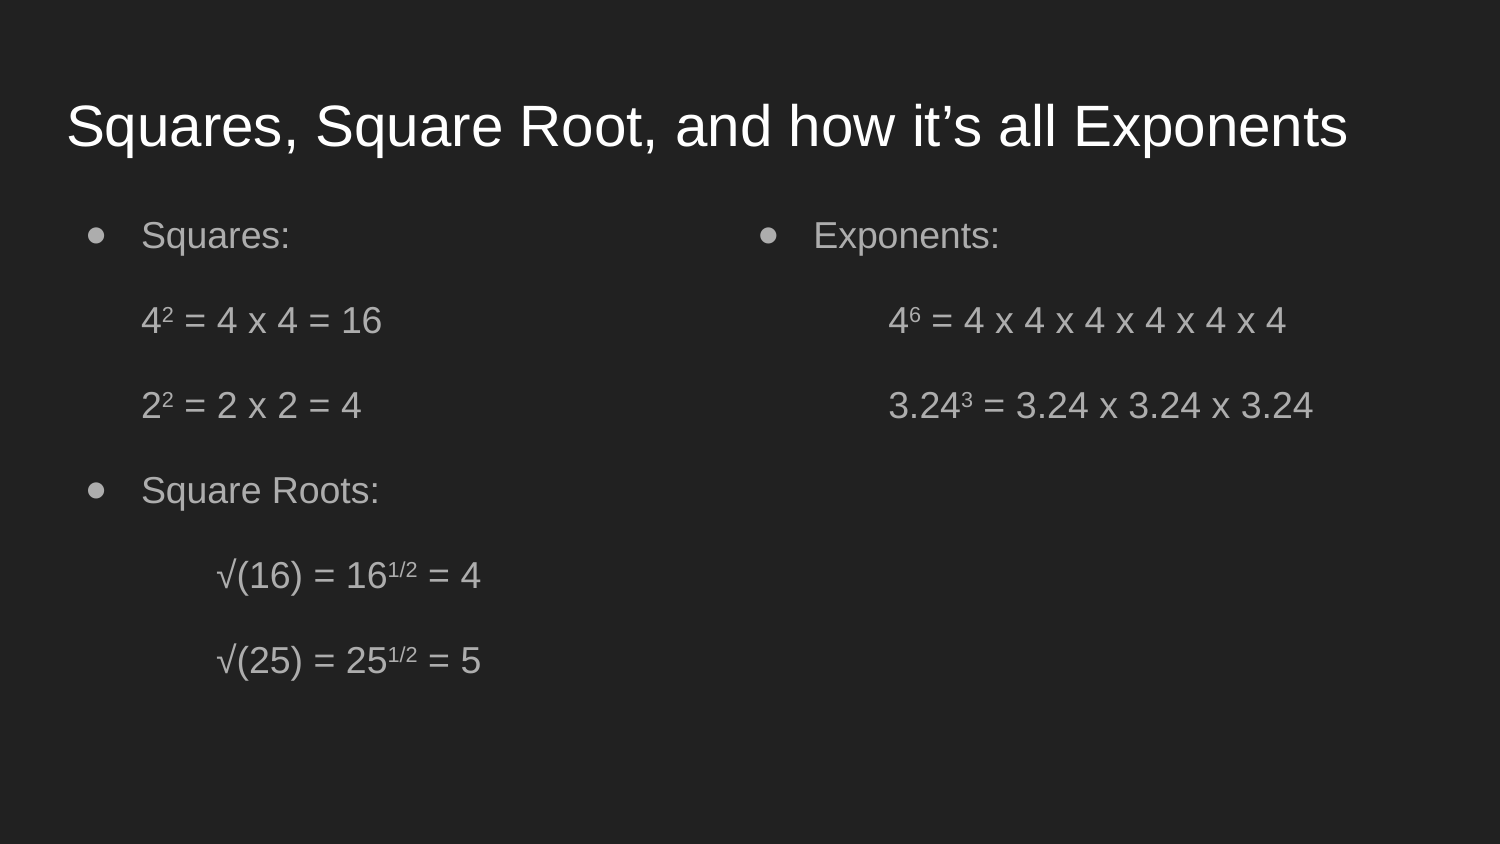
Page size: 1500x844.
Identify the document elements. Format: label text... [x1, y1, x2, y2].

title Squares, Square Root, and how it’s all Exponents [51, 72, 1449, 167]
list Exponents: 46 = 4 x 4 x 4 x 4 x 4 x 4 3.243 = 3.24 x 3.24 x 3.24 [723, 189, 1345, 750]
list Squares: 42 = 4 x 4 = 16 22 = 2 x 2 = 4 Square Roots: √(16) = 161/2 = 4 √(25) = 251/2 = 5 [51, 189, 673, 750]
